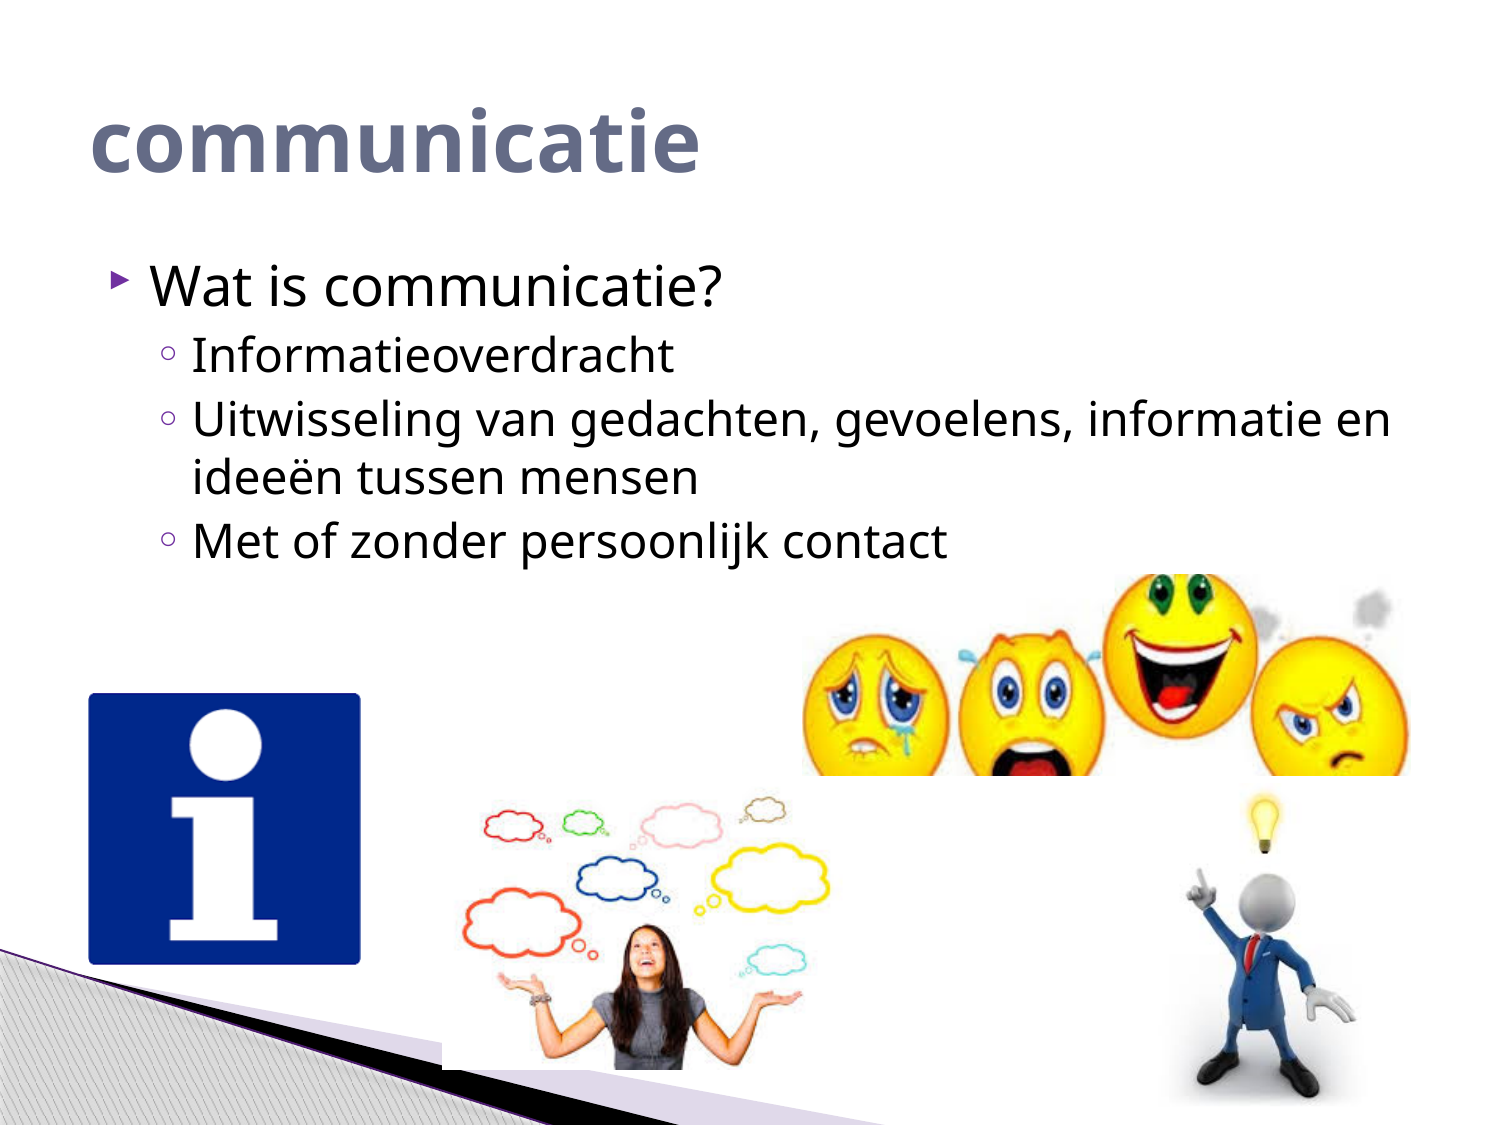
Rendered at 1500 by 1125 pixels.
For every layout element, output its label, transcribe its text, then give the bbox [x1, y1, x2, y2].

list Wat is communicatie? Informatieoverdracht Uitwisseling van gedachten, gevoelens, informatie en ideeën tussen mensen Met of zonder persoonlijk contact [75, 243, 1425, 986]
title communicatie [75, 45, 1425, 233]
picture [1139, 783, 1385, 1110]
picture [442, 574, 1411, 1070]
picture [88, 692, 361, 966]
